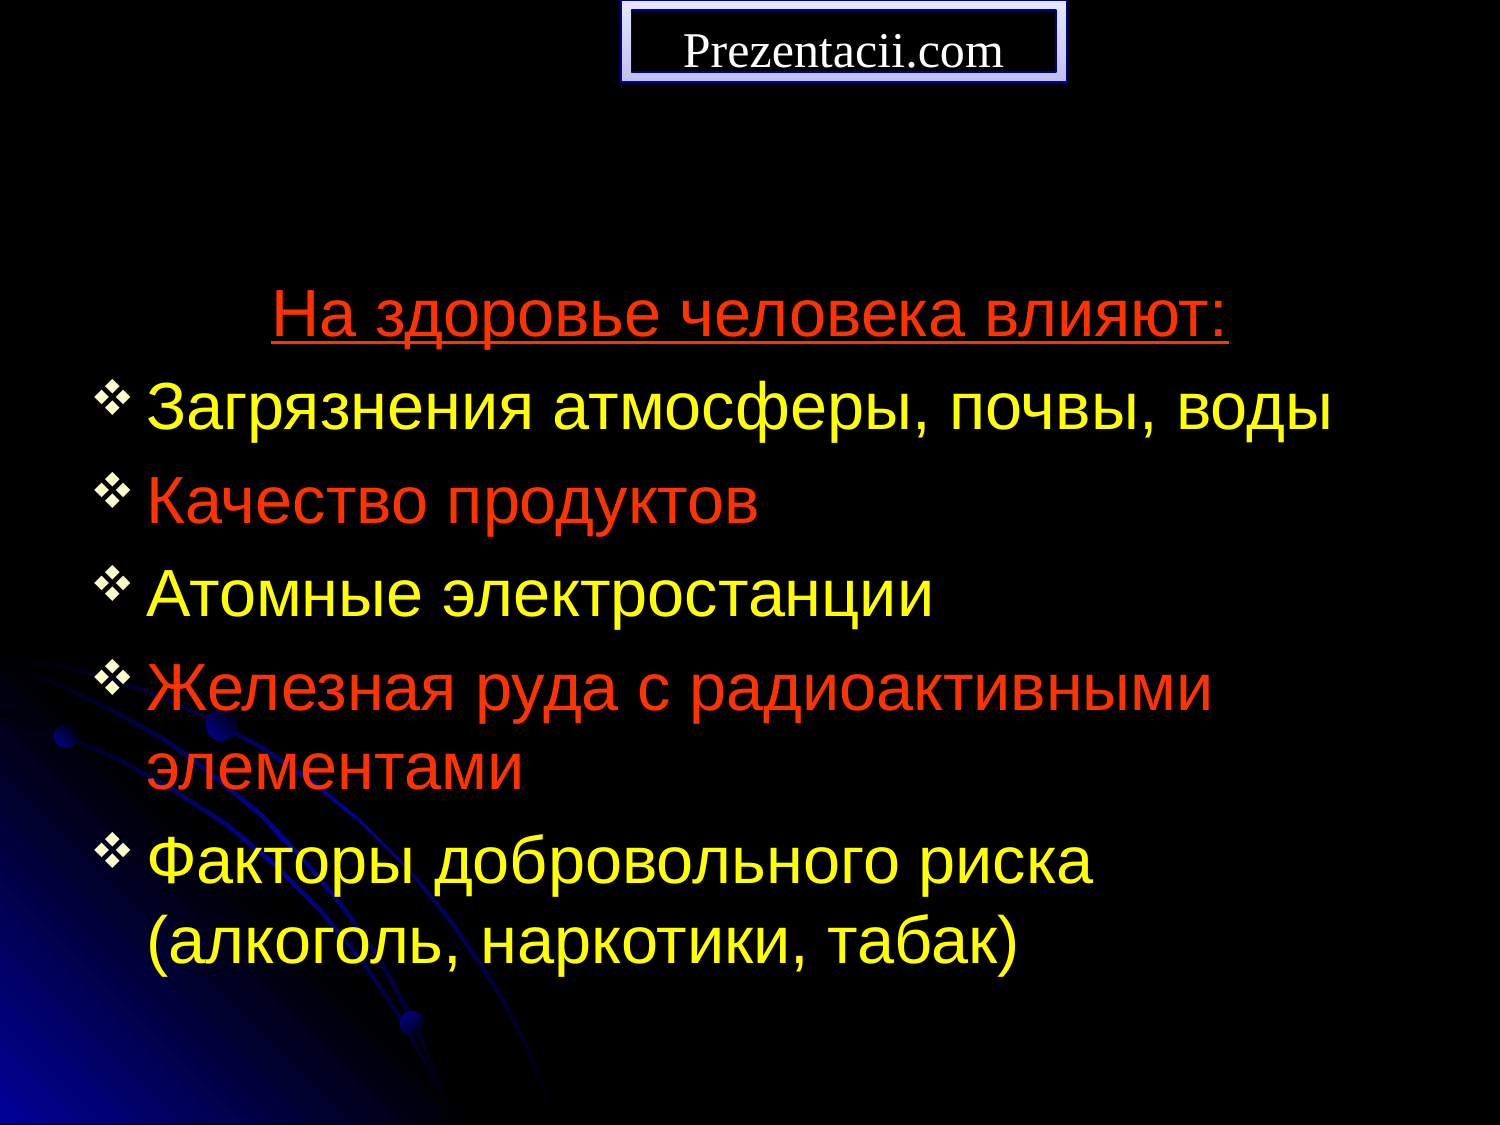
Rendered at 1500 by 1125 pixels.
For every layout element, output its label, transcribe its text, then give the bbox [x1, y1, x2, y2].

list На здоровье человека влияют: Загрязнения атмосферы, почвы, воды Качество продуктов Атомные электростанции Железная руда с радиоактивными элементами Факторы добровольного риска (алкоголь, наркотики, табак) [74, 262, 1426, 1006]
text_box Prezentacii.com [620, 0, 1067, 83]
